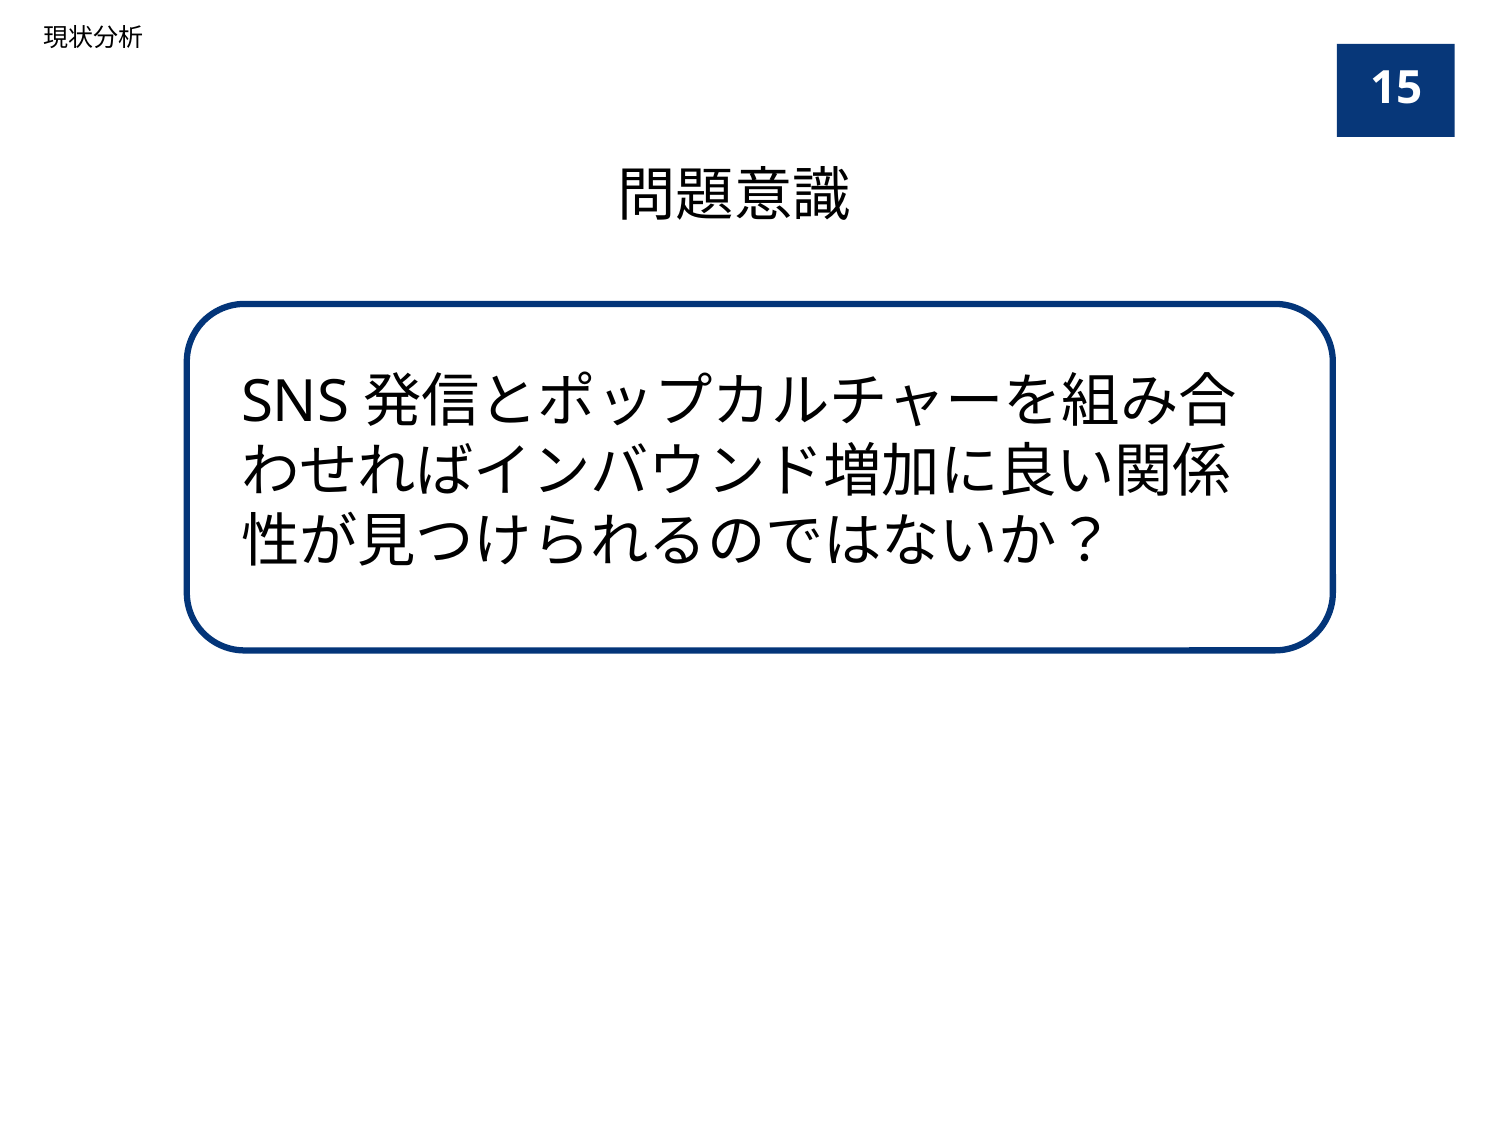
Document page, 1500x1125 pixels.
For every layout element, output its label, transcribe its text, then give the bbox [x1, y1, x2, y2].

text_box 問題意識 [603, 150, 882, 235]
text_box 現状分析 [28, 13, 311, 59]
text_box [185, 302, 1334, 652]
slide_number 15 [1354, 59, 1438, 120]
